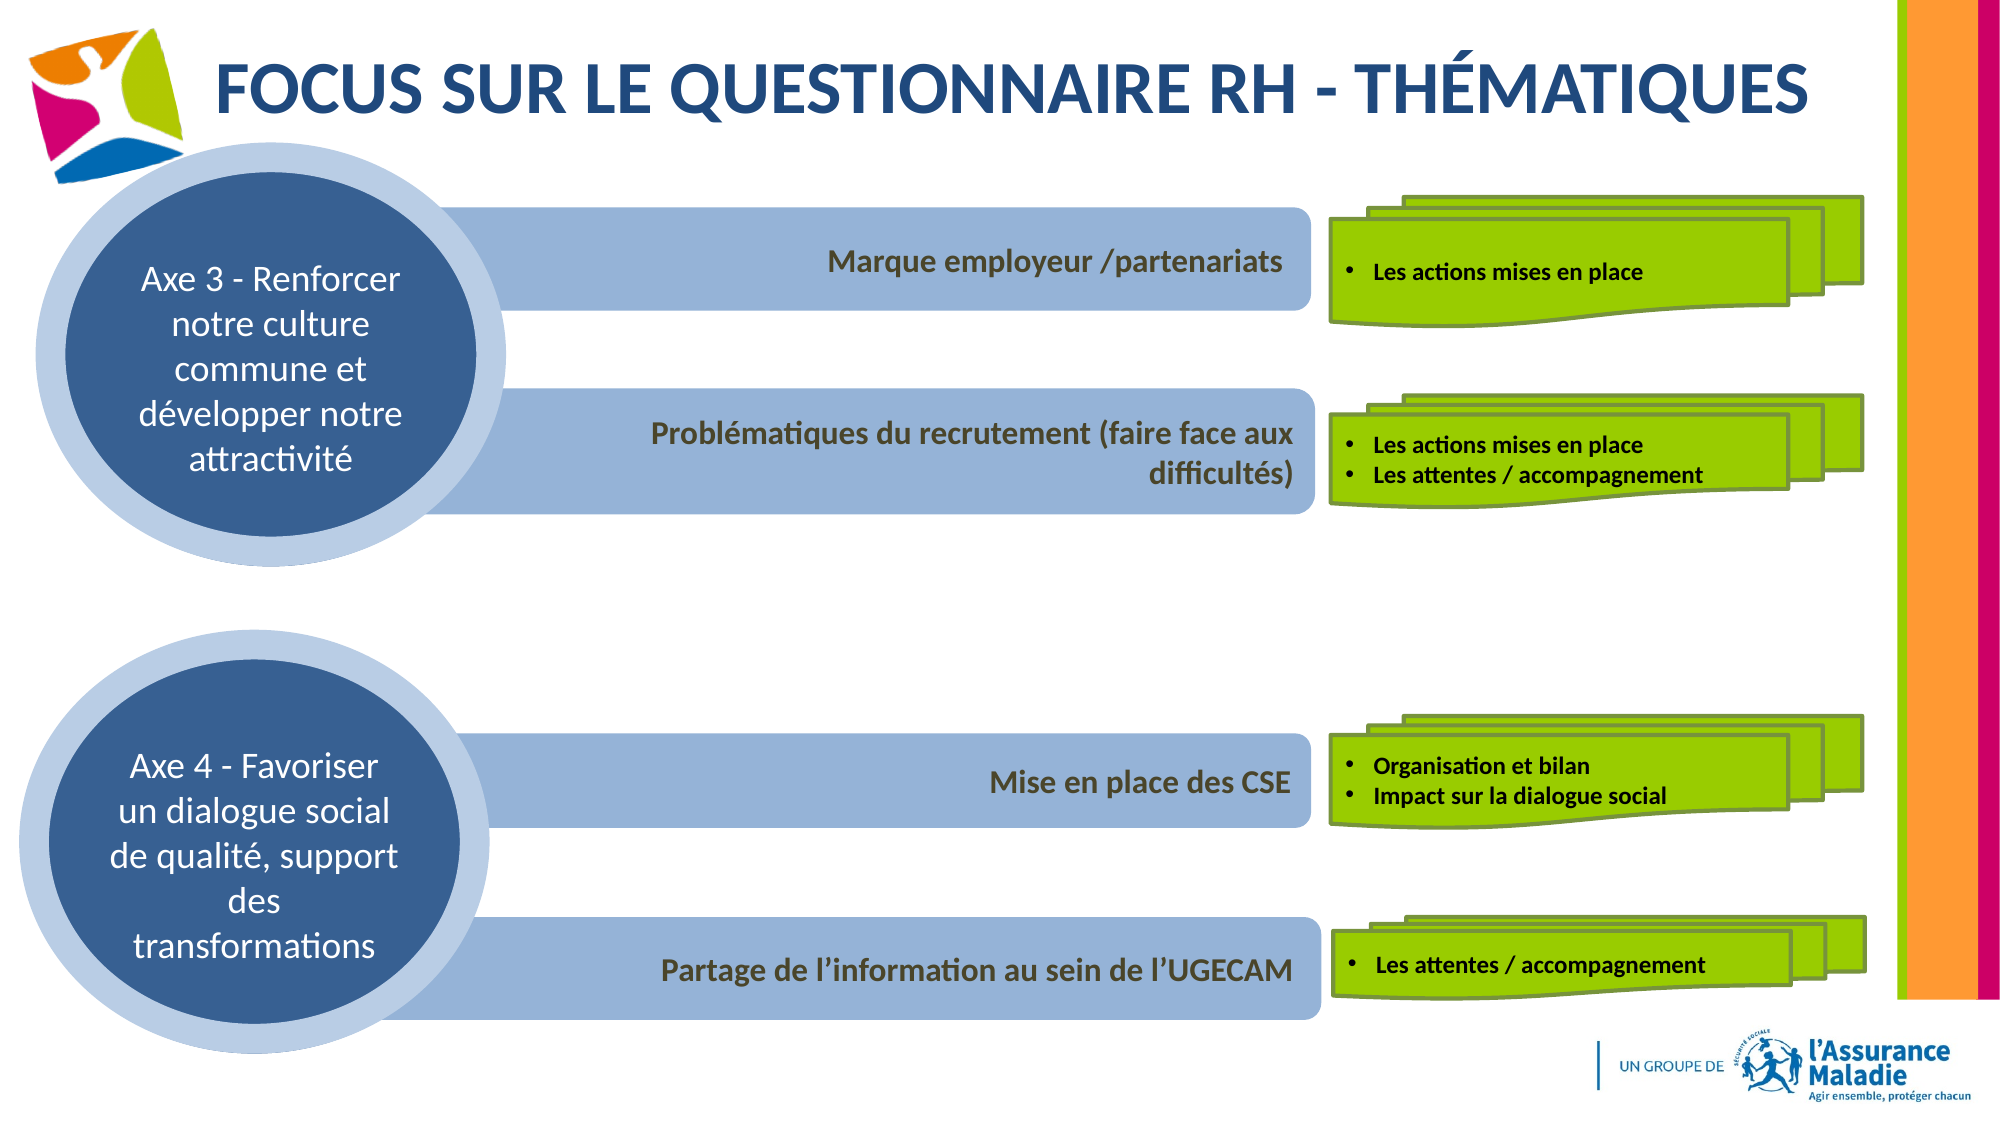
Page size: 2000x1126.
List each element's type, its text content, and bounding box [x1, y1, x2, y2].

text_box Problématiques du recrutement (faire face aux difficultés) [427, 386, 1318, 517]
text_box Les actions mises en place Les attentes / accompagnement [1328, 393, 1865, 510]
picture [1564, 1014, 1998, 1126]
text_box Axe 3 - Renforcer notre culture commune et développer notre attractivité [68, 175, 474, 534]
text_box [17, 627, 492, 1056]
text_box Mise en place des CSE [459, 731, 1314, 830]
title Focus sur le questionnaire RH - thématiques [149, 24, 1878, 143]
text_box Marque employeur /partenariats [442, 205, 1314, 313]
text_box Organisation et bilan Impact sur la dialogue social [1328, 713, 1865, 830]
text_box Axe 4 - Favoriser un dialogue social de qualité, support des transformations [52, 662, 457, 1021]
text_box Partage de l’information au sein de l’UGECAM [383, 914, 1324, 1023]
text_box Les actions mises en place [1328, 194, 1865, 329]
picture [24, 26, 187, 188]
text_box Les attentes / accompagnement [1331, 914, 1867, 1001]
text_box [33, 140, 509, 569]
